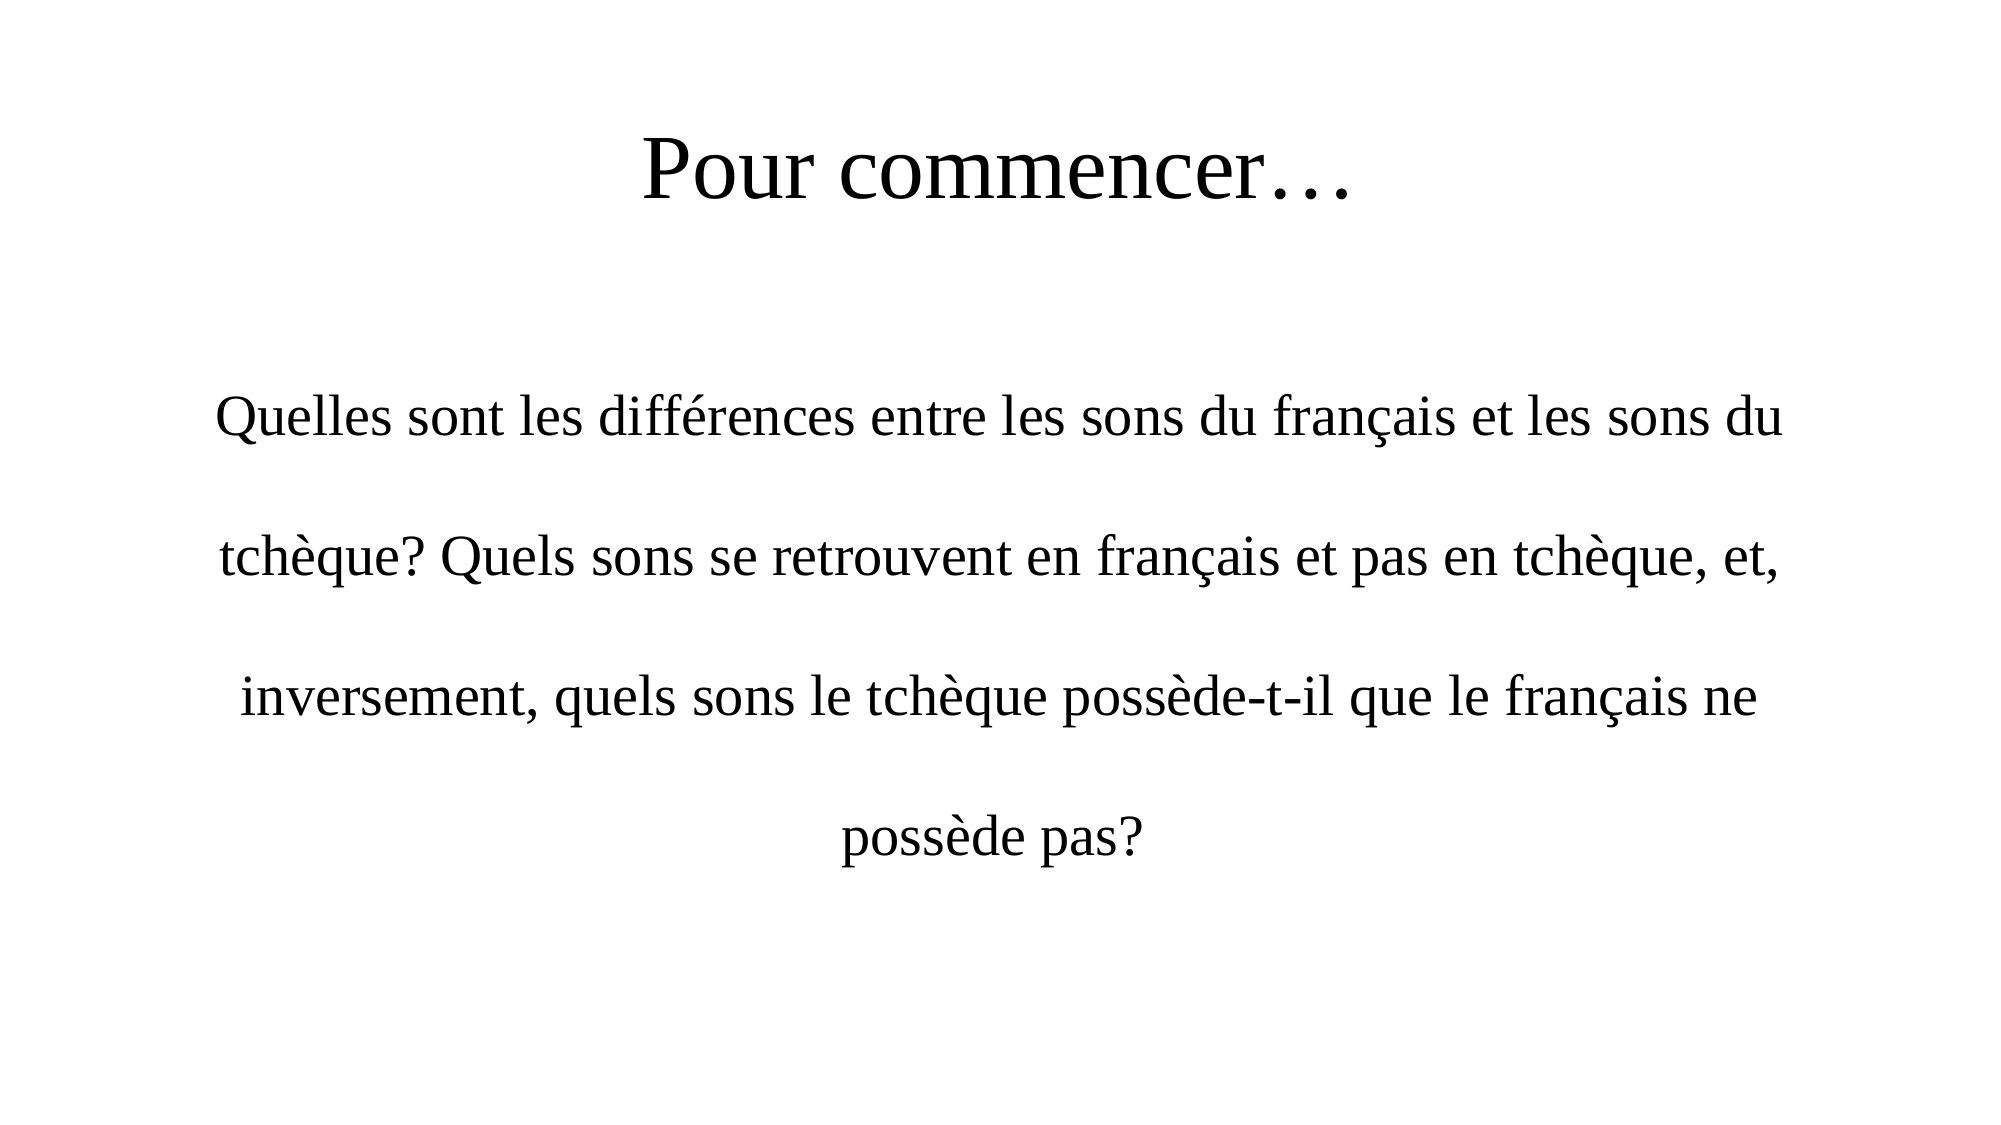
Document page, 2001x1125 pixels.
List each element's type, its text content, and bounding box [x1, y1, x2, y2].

list Quelles sont les différences entre les sons du français et les sons du tchèque? Quels sons se retrouvent en français et pas en tchèque, et, inversement, quels sons le tchèque possède-t-il que le français ne possède pas? [137, 299, 1863, 1014]
title Pour commencer… [137, 59, 1863, 278]
